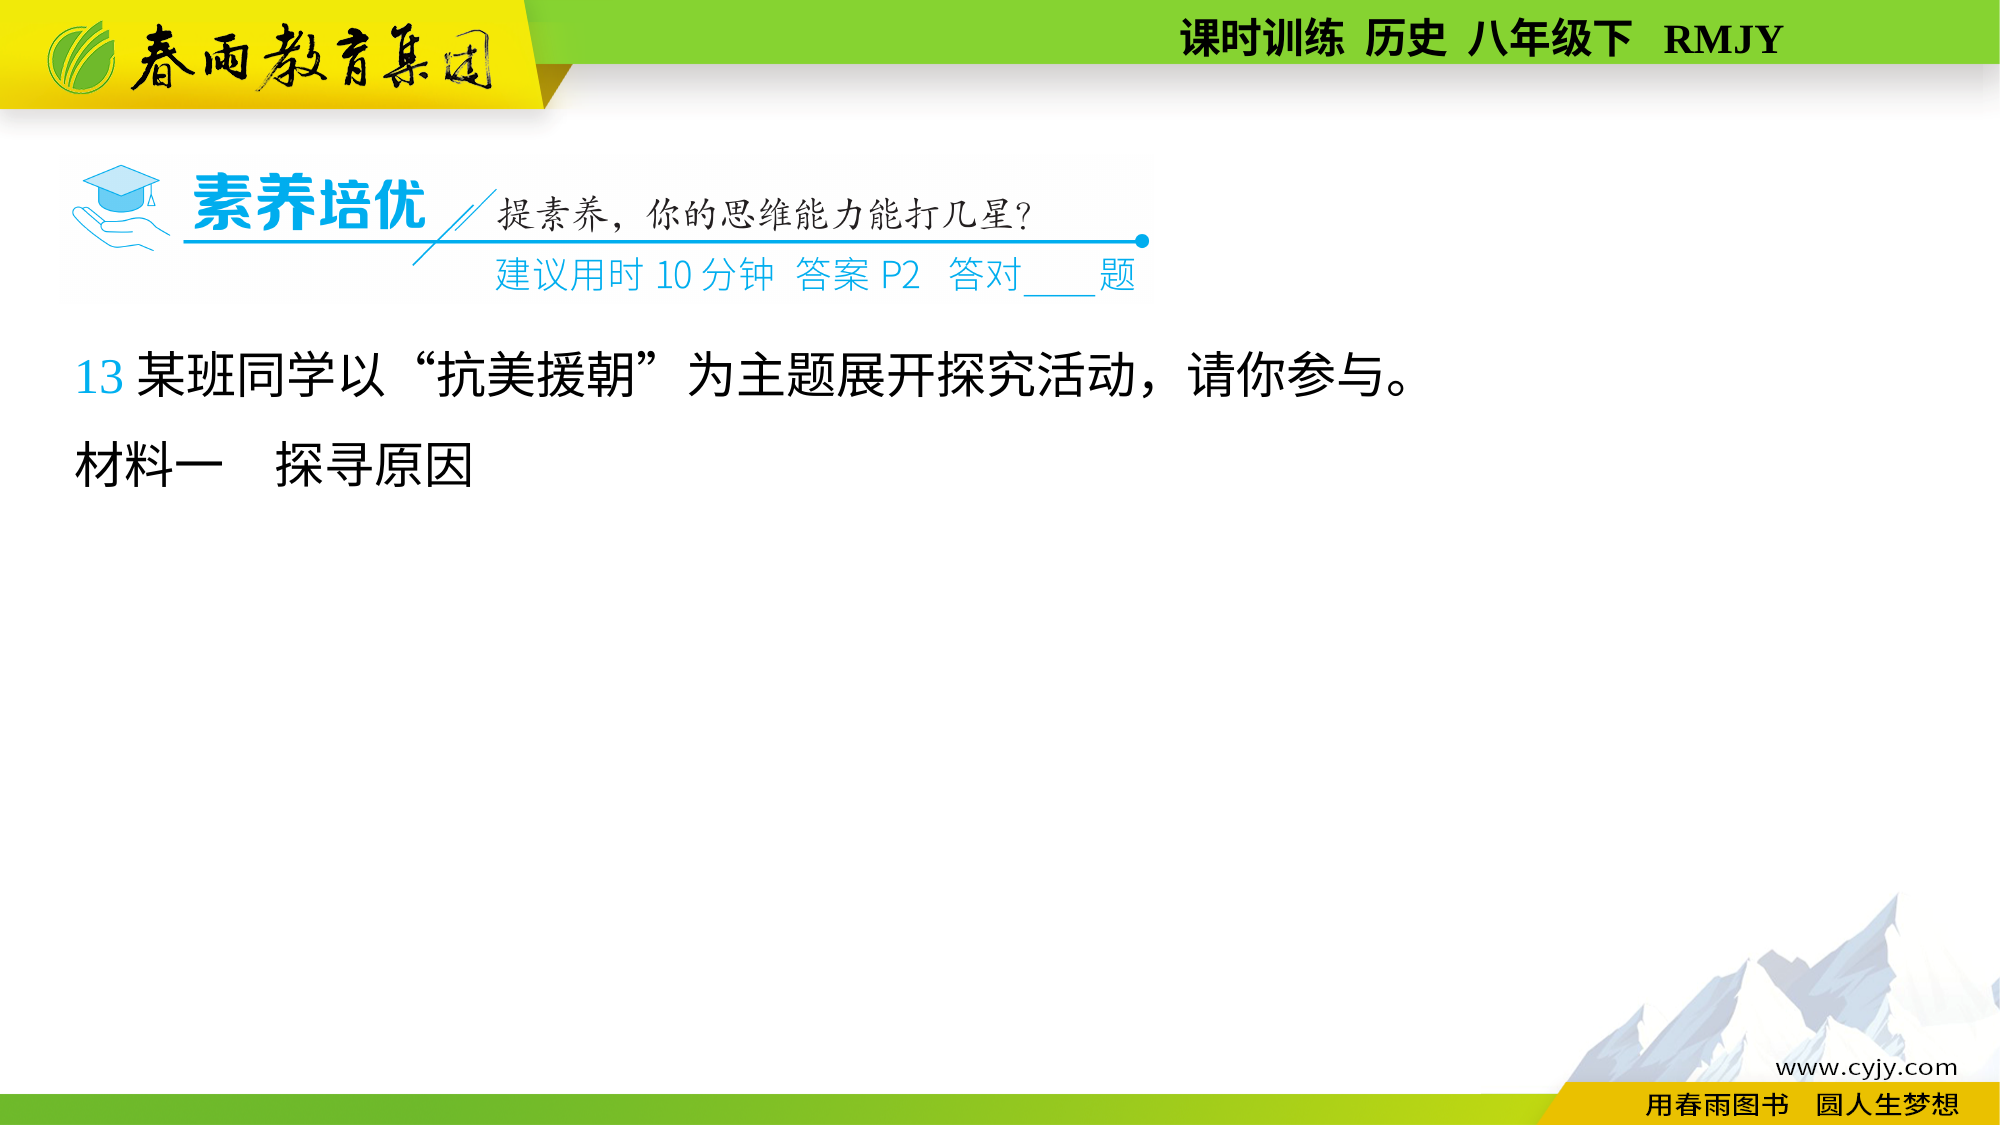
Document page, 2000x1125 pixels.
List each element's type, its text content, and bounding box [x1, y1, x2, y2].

list 13某班同学以“抗美援朝”为主题展开探究活动，请你参与。 材料一 探寻原因 [59, 306, 1944, 492]
picture [0, 0, 2000, 1125]
